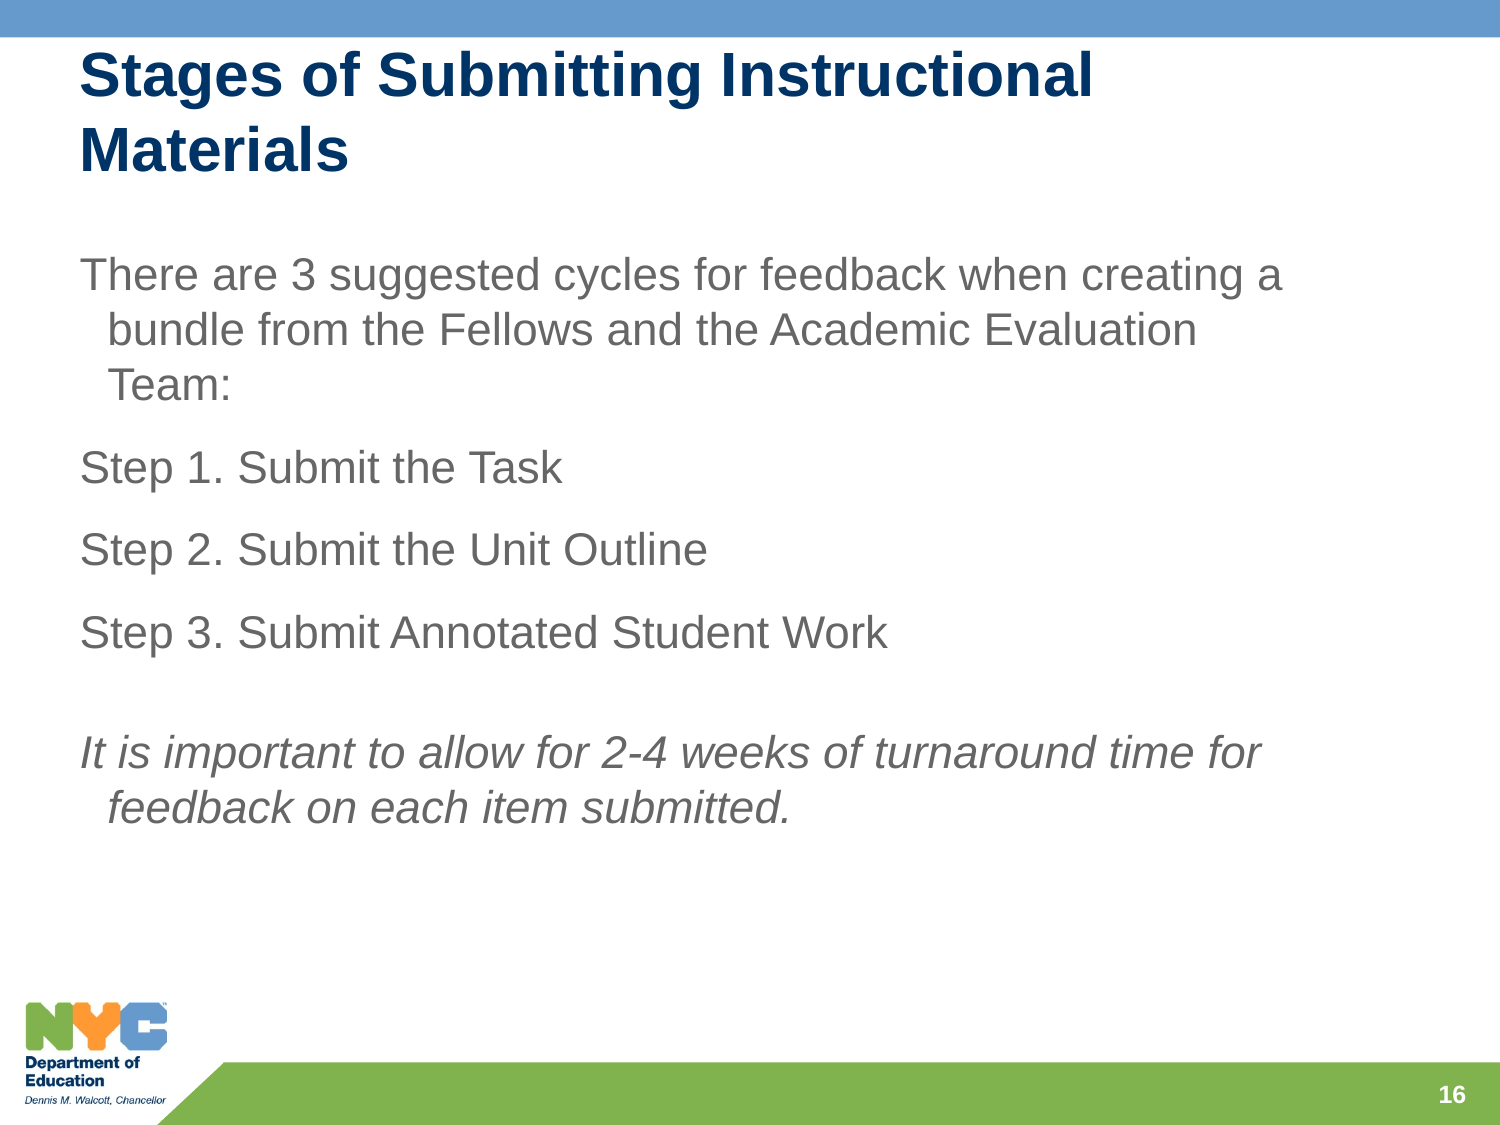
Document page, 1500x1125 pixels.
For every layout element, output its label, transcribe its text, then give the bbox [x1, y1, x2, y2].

picture [24, 1002, 167, 1105]
slide_number 16 [1318, 1070, 1482, 1109]
list There are 3 suggested cycles for feedback when creating a bundle from the Fellows and the Academic Evaluation Team: Step 1. Submit the Task Step 2. Submit the Unit Outline Step 3. Submit Annotated Student Work It is important to allow for 2-4 weeks of turnaround time for feedback on each item submitted. [64, 237, 1340, 965]
title Stages of Submitting Instructional Materials [64, 91, 1340, 192]
